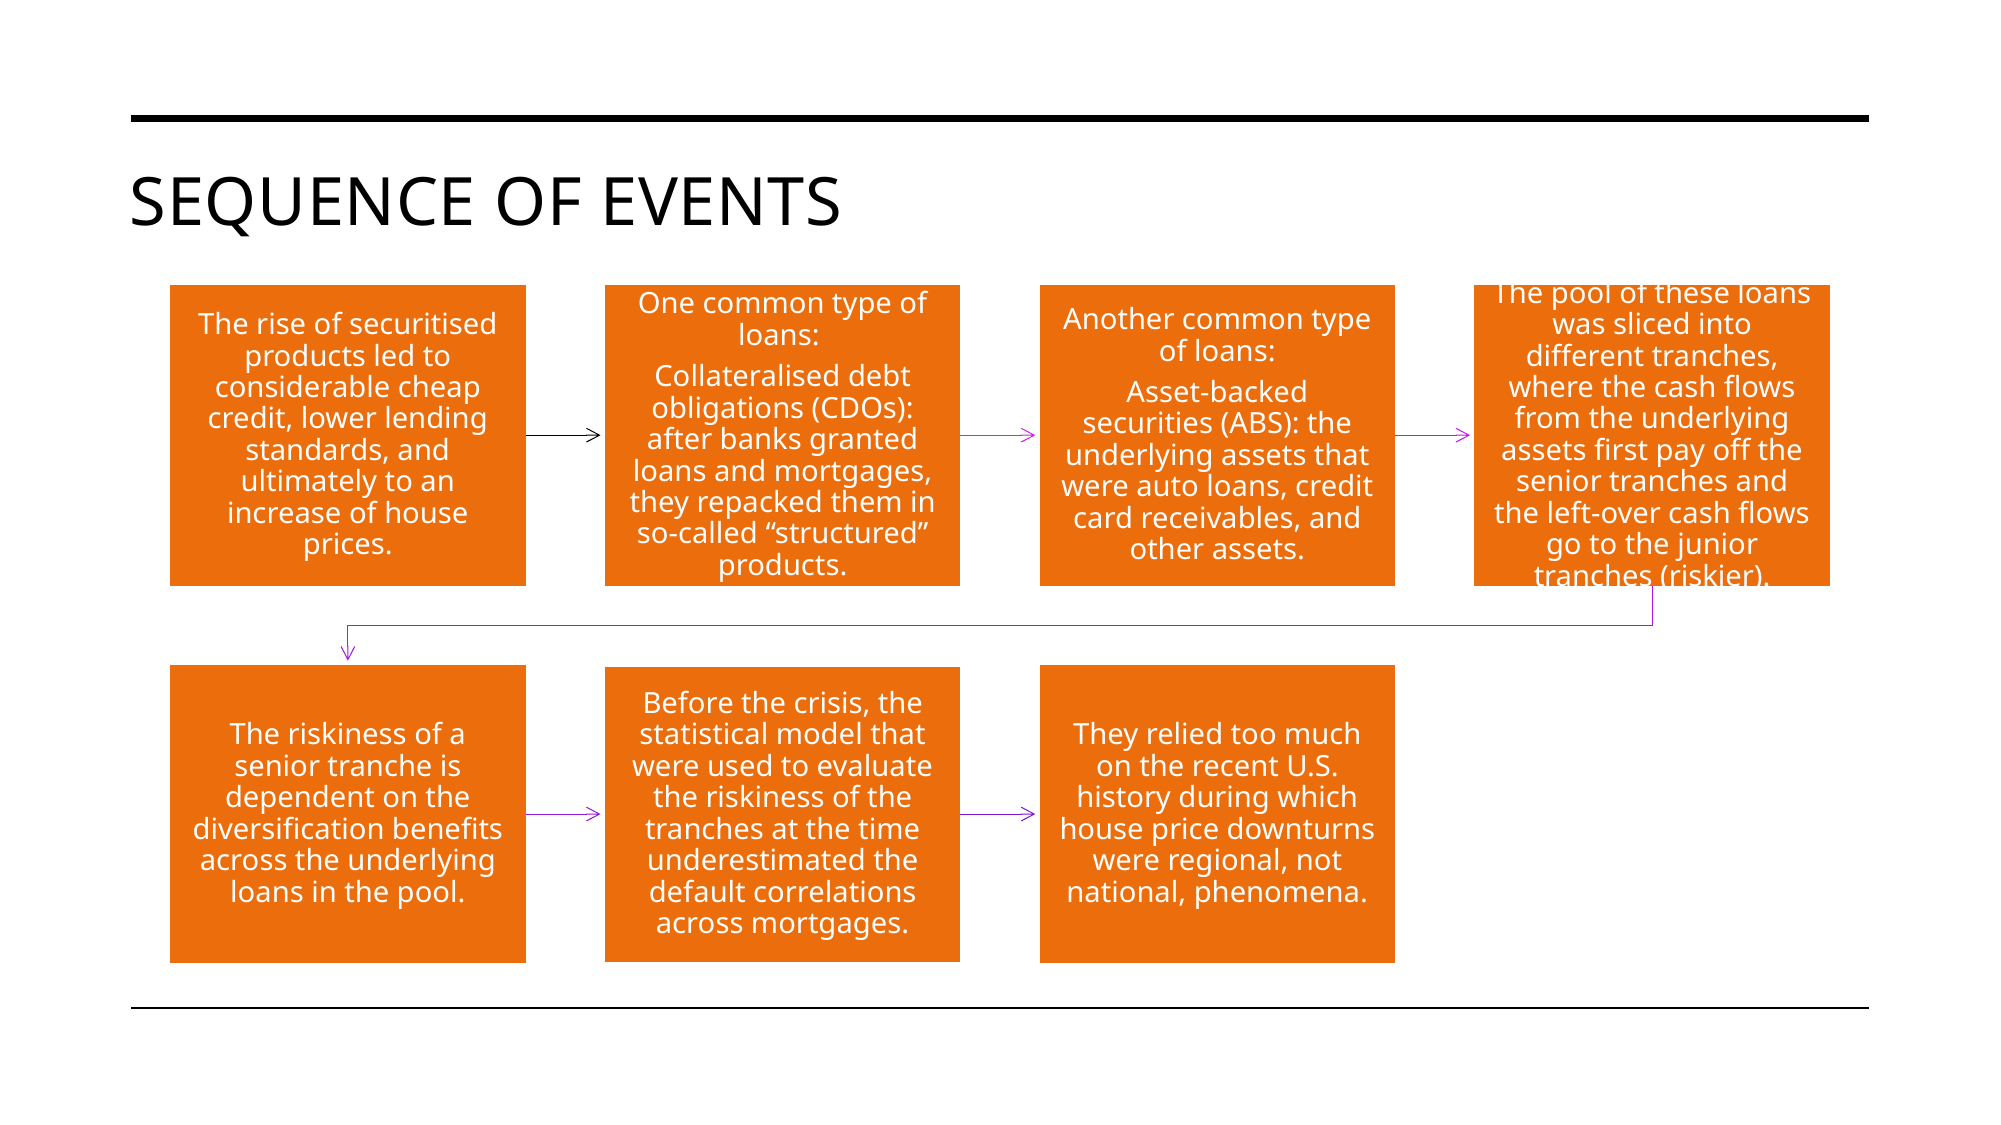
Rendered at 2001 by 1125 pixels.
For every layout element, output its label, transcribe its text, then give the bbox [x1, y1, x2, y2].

title Sequence of events [114, 151, 1869, 236]
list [169, 258, 1830, 990]
